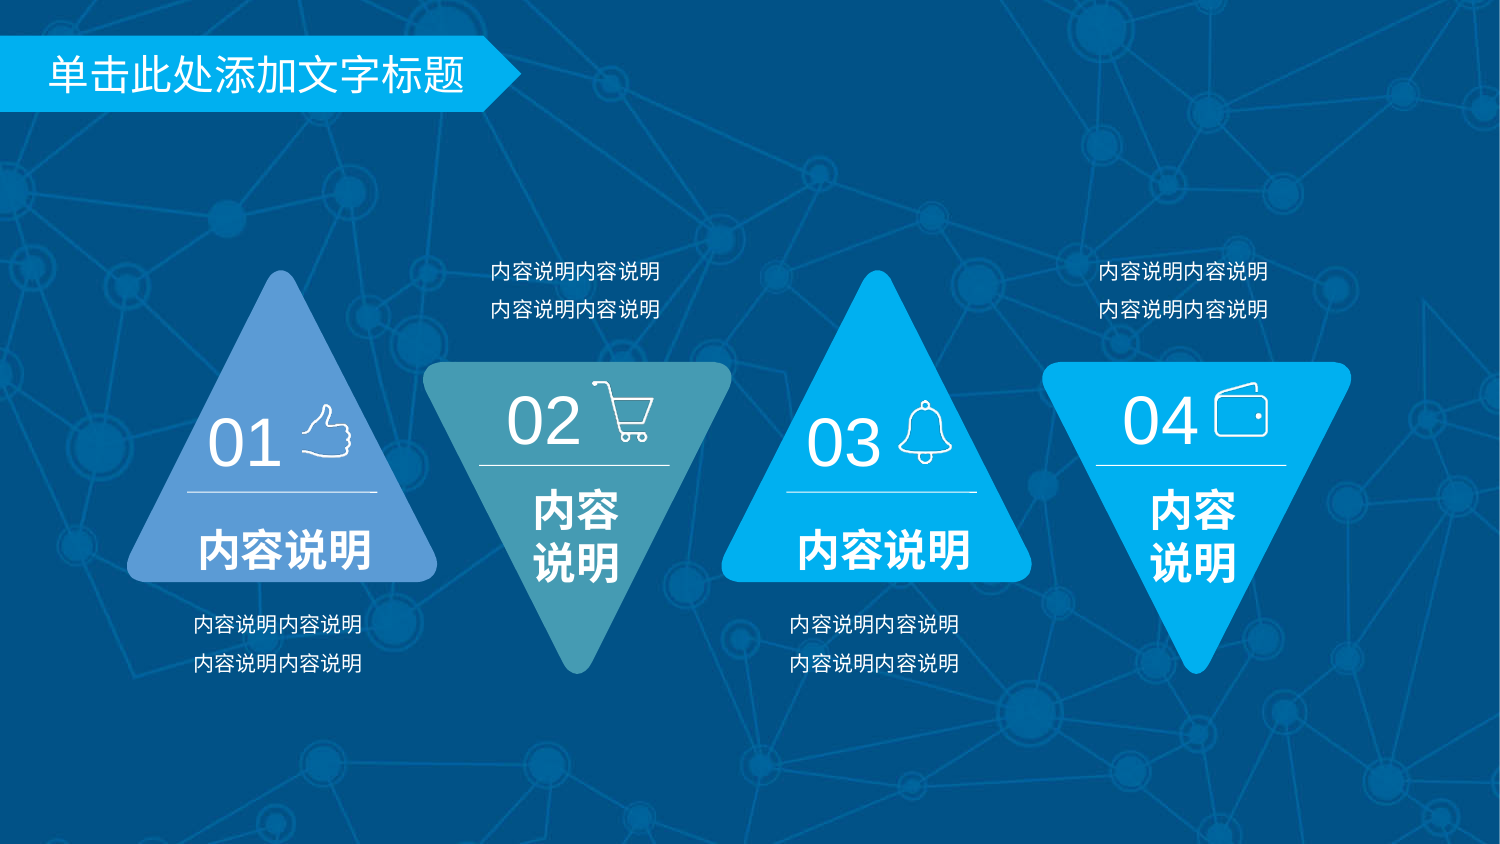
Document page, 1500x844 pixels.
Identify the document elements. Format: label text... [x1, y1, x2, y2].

text_box 内容说明内容说明 内容说明内容说明 [775, 591, 975, 683]
text_box 内容说明内容说明 内容说明内容说明 [178, 591, 379, 683]
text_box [721, 270, 1032, 583]
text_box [423, 361, 732, 674]
picture [0, 0, 1500, 844]
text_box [126, 270, 438, 583]
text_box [1042, 361, 1352, 674]
text_box 内容说明内容说明 内容说明内容说明 [1084, 238, 1284, 330]
text_box 内容说明内容说明 内容说明内容说明 [476, 238, 676, 330]
